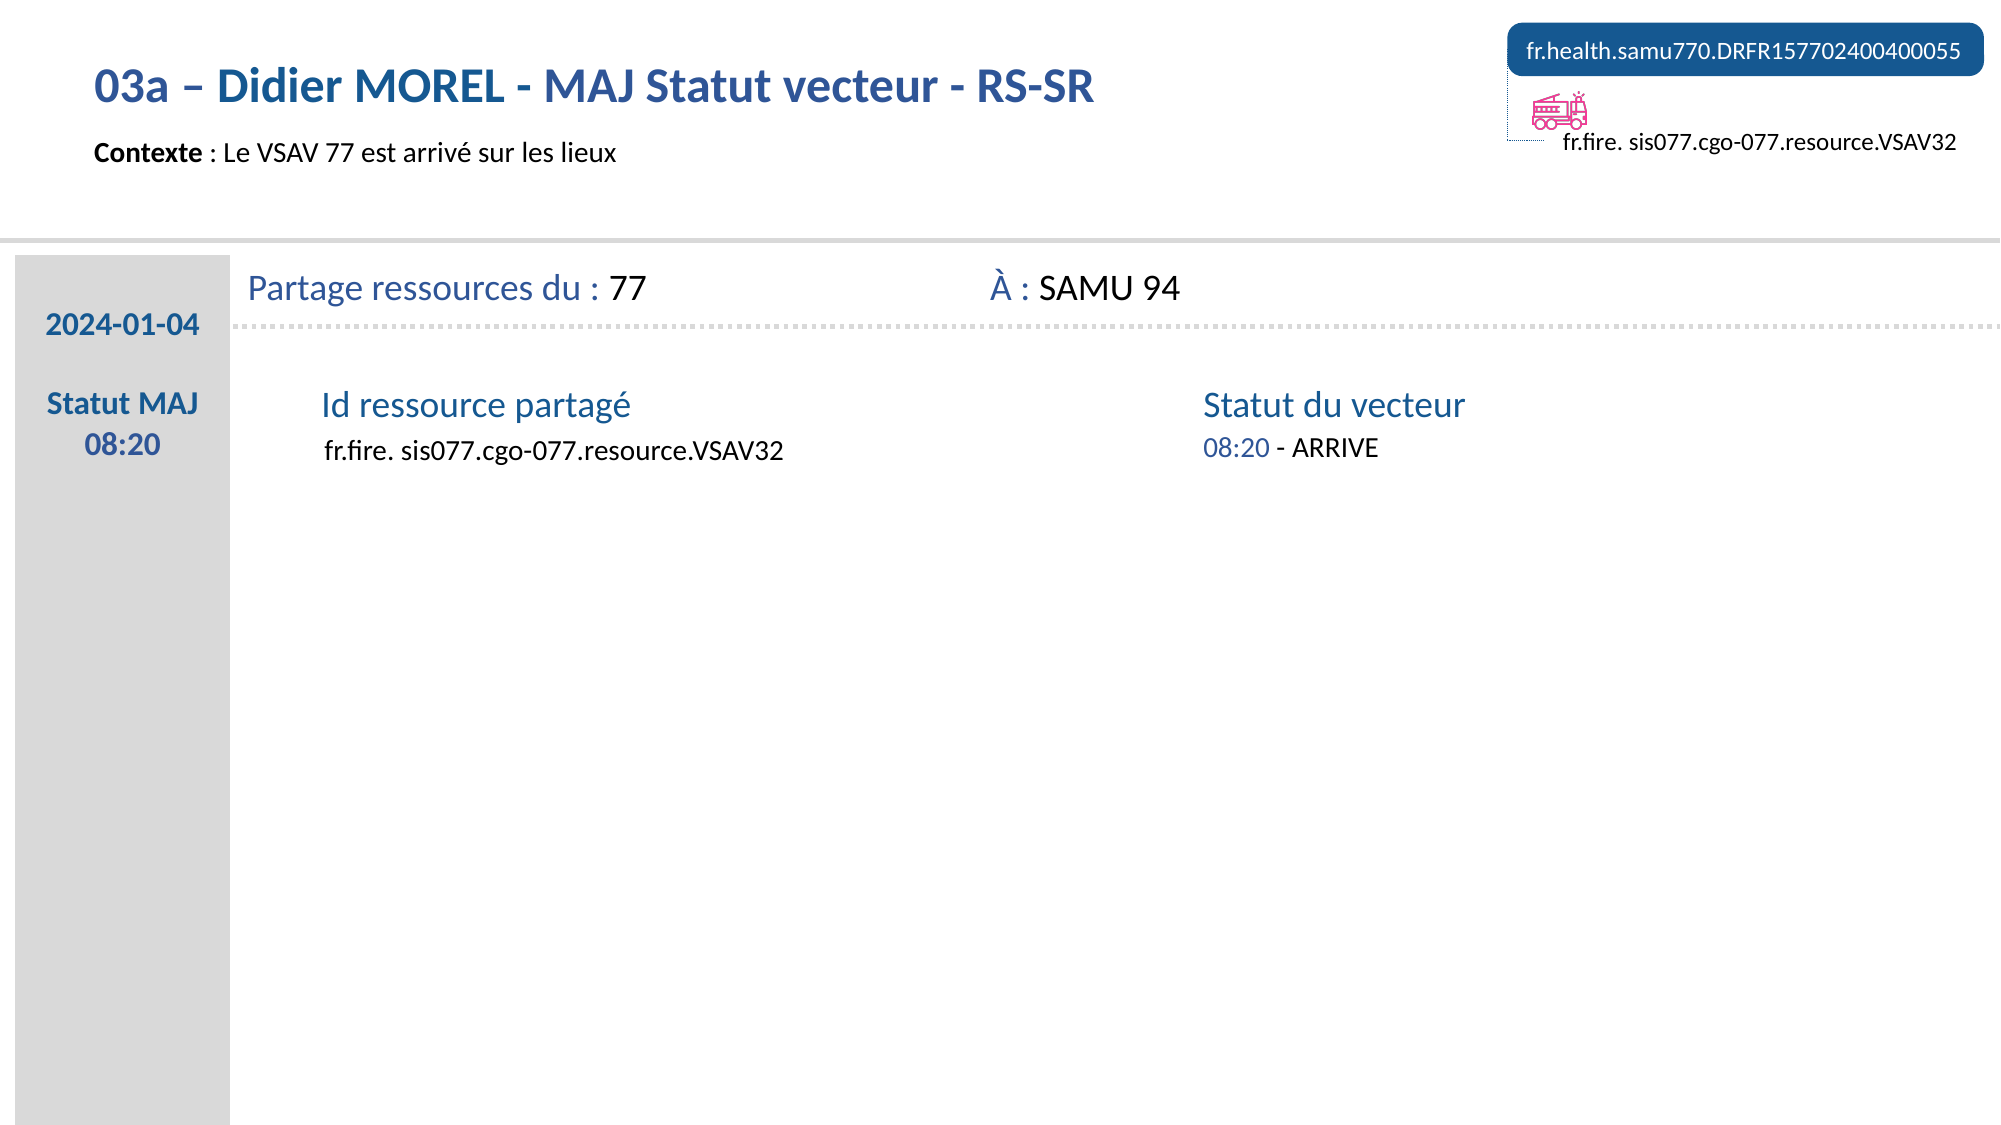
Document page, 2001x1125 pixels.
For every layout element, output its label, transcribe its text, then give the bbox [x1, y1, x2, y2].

text_box fr.fire. sis077.cgo-077.resource.VSAV32 [1543, 113, 1985, 168]
text_box 03a – Didier MOREL - MAJ Statut vecteur - RS-SR [79, 45, 1507, 121]
text_box fr.health.samu770.DRFR157702400400055 [1507, 22, 1985, 77]
text_box fr.fire. sis077.cgo-077.resource.VSAV32 [309, 424, 961, 474]
text_box À : SAMU 94 [834, 256, 1337, 316]
text_box 08:20 - ARRIVE [1188, 420, 1861, 471]
text_box 2024-01-04 Statut MAJ 08:20 [15, 255, 230, 1125]
text_box Statut du vecteur [1188, 372, 1484, 420]
text_box Partage ressources du : 77 [233, 256, 735, 316]
text_box Contexte : Le VSAV 77 est arrivé sur les lieux [79, 126, 1481, 176]
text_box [1507, 49, 1544, 141]
text_box Id ressource partagé [306, 372, 900, 433]
picture [1531, 83, 1587, 138]
